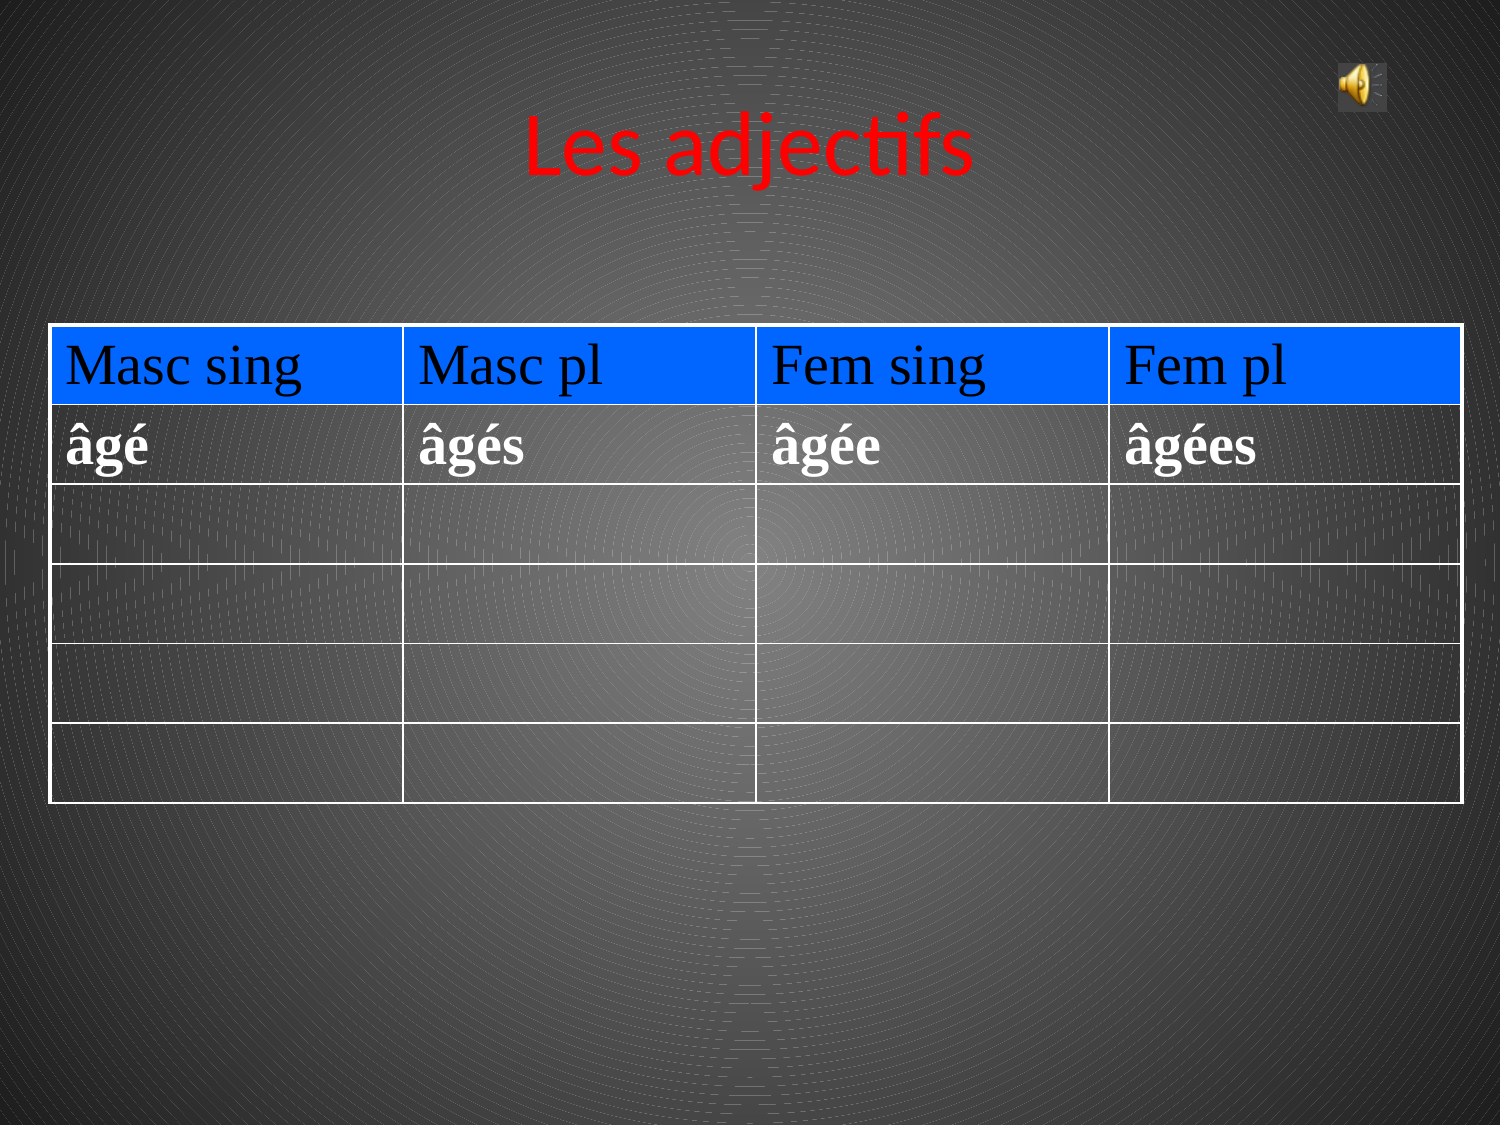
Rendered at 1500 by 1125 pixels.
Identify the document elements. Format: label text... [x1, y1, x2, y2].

table_cell âgé [52, 405, 402, 483]
table_header Fem pl [1110, 327, 1460, 404]
table_header Fem sing [757, 327, 1108, 404]
table_cell [757, 565, 1108, 643]
table_cell [1110, 565, 1460, 643]
table_cell [757, 485, 1108, 563]
table_cell [404, 485, 755, 563]
table_cell [404, 644, 755, 722]
table_cell [757, 644, 1108, 722]
table_cell âgés [404, 405, 755, 483]
title Les adjectifs [75, 45, 1425, 233]
table_cell [1110, 485, 1460, 563]
table_cell [1110, 644, 1460, 722]
picture [1337, 62, 1388, 113]
table_cell [52, 565, 402, 643]
table_cell [52, 724, 402, 802]
table_cell [52, 485, 402, 563]
table_cell [404, 565, 755, 643]
table_cell [404, 724, 755, 802]
table_cell [52, 644, 402, 722]
table_header Masc sing [52, 327, 402, 404]
table_cell [1110, 724, 1460, 802]
table_header Masc pl [404, 327, 755, 404]
table_cell [757, 724, 1108, 802]
table_cell âgée [757, 405, 1108, 483]
table_cell âgées [1110, 405, 1460, 483]
